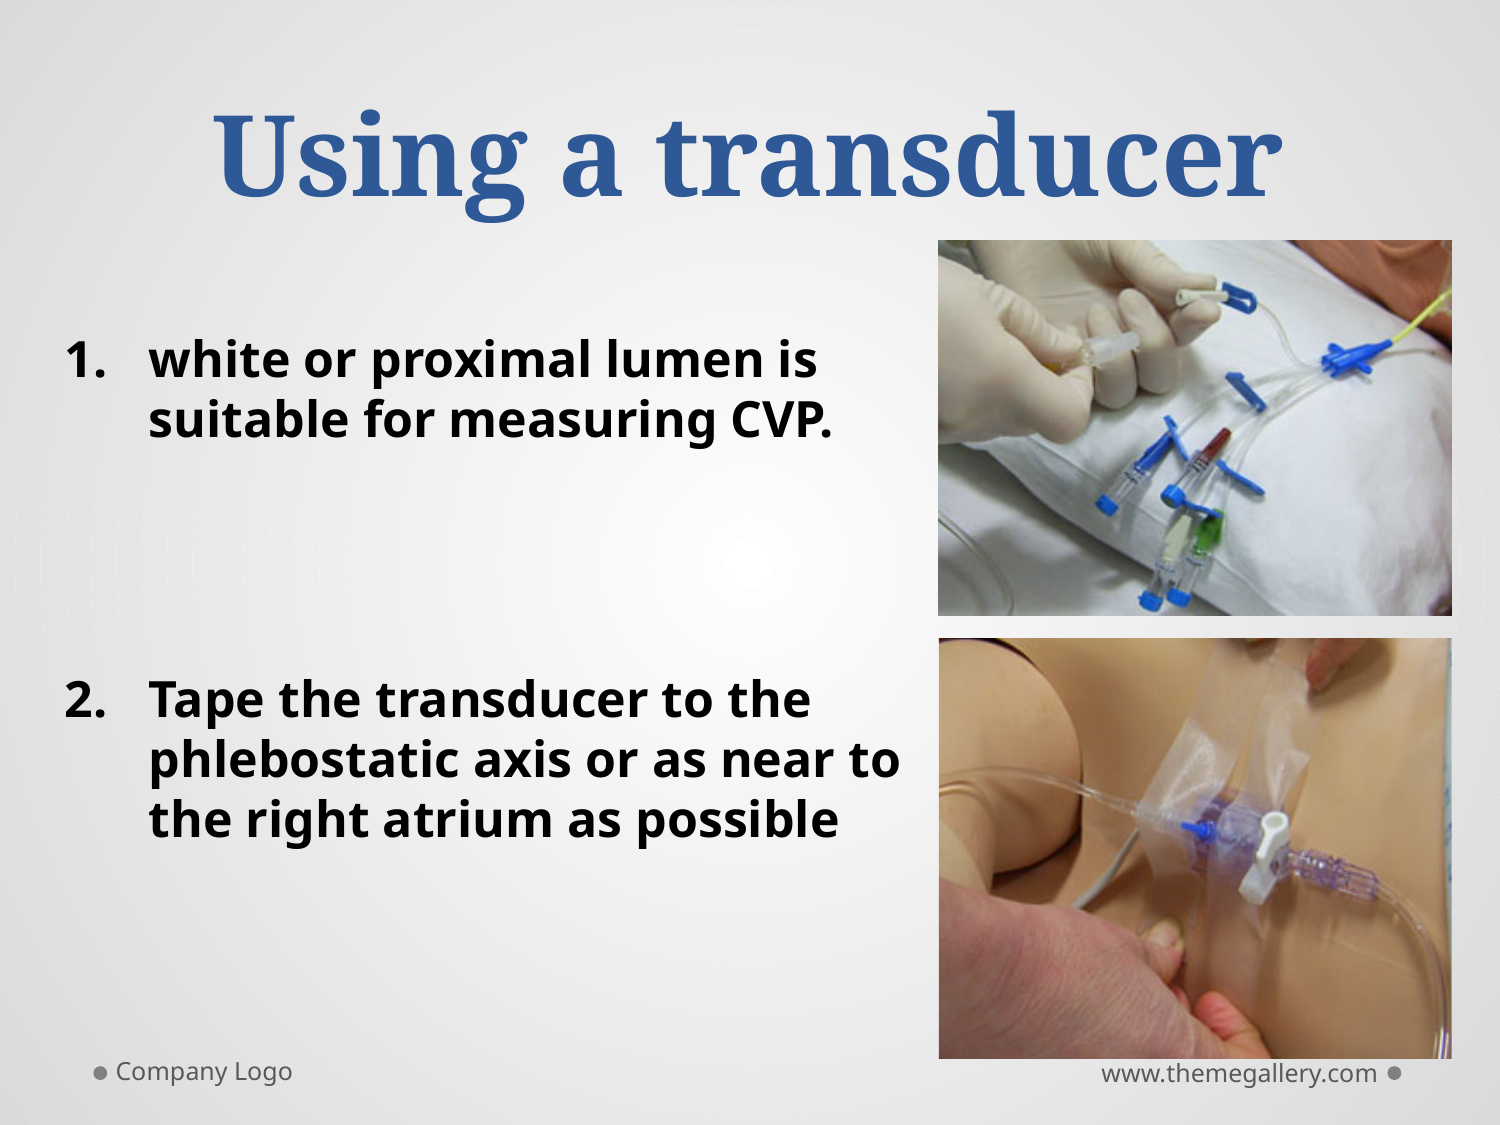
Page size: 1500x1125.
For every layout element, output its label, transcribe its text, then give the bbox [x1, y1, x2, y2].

title Using a transducer [88, 42, 1439, 227]
picture [938, 638, 1452, 1059]
list white or proximal lumen is suitable for measuring CVP. Tape the transducer to the phlebostatic axis or as near to the right atrium as possible [49, 250, 951, 1001]
footer Company Logo [108, 1042, 576, 1103]
picture [938, 240, 1452, 616]
slide_number www.themegallery.com [1043, 1066, 1386, 1103]
